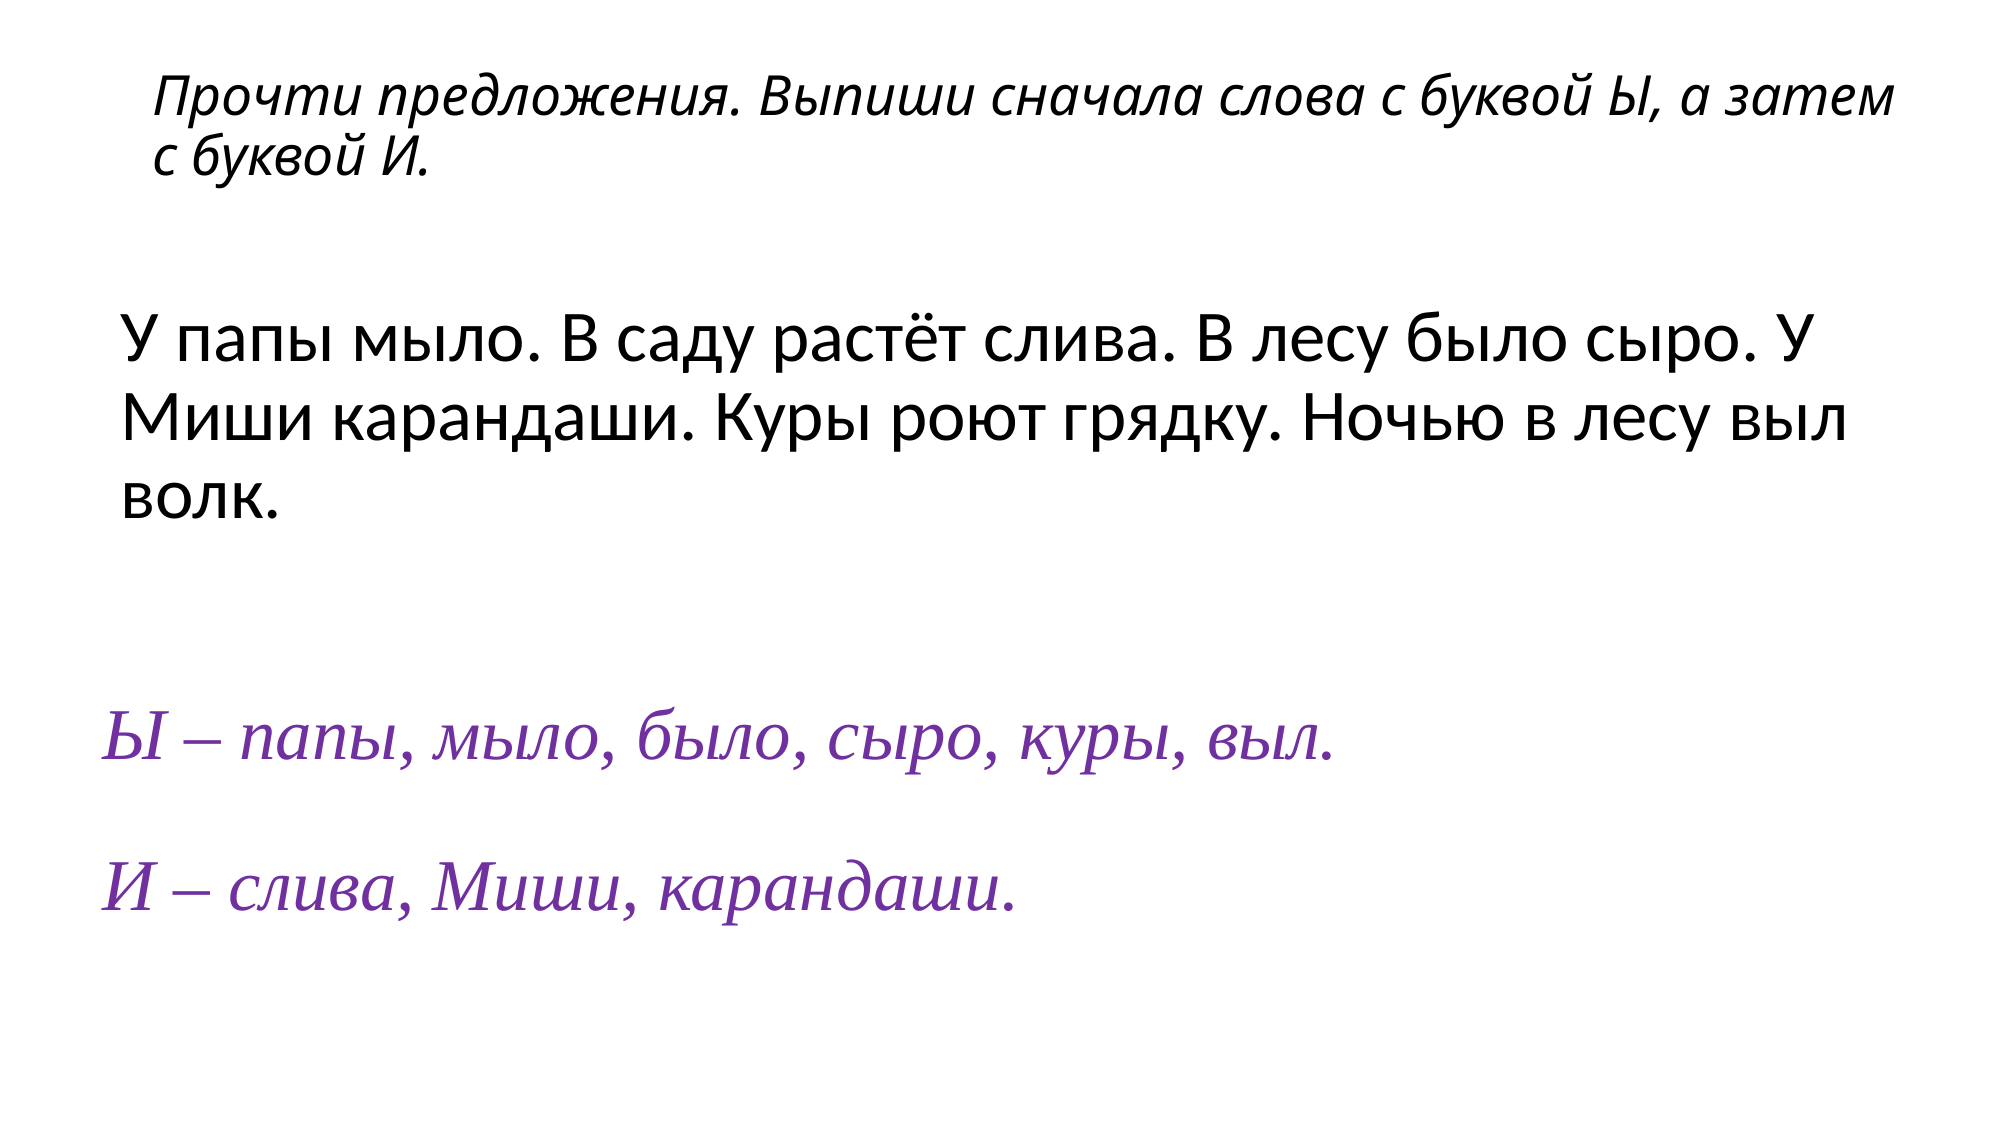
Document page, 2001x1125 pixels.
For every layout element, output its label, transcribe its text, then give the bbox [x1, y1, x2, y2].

text_box И – слива, Миши, карандаши. [87, 840, 1813, 1044]
text_box Ы – папы, мыло, было, сыро, куры, выл. [87, 689, 1813, 840]
title Прочти предложения. Выпиши сначала слова с буквой Ы, а затем с буквой И. [137, 59, 1939, 196]
list У папы мыло. В саду растёт слива. В лесу было сыро. У Миши карандаши. Куры роют грядку. Ночью в лесу выл волк. [105, 291, 1911, 515]
